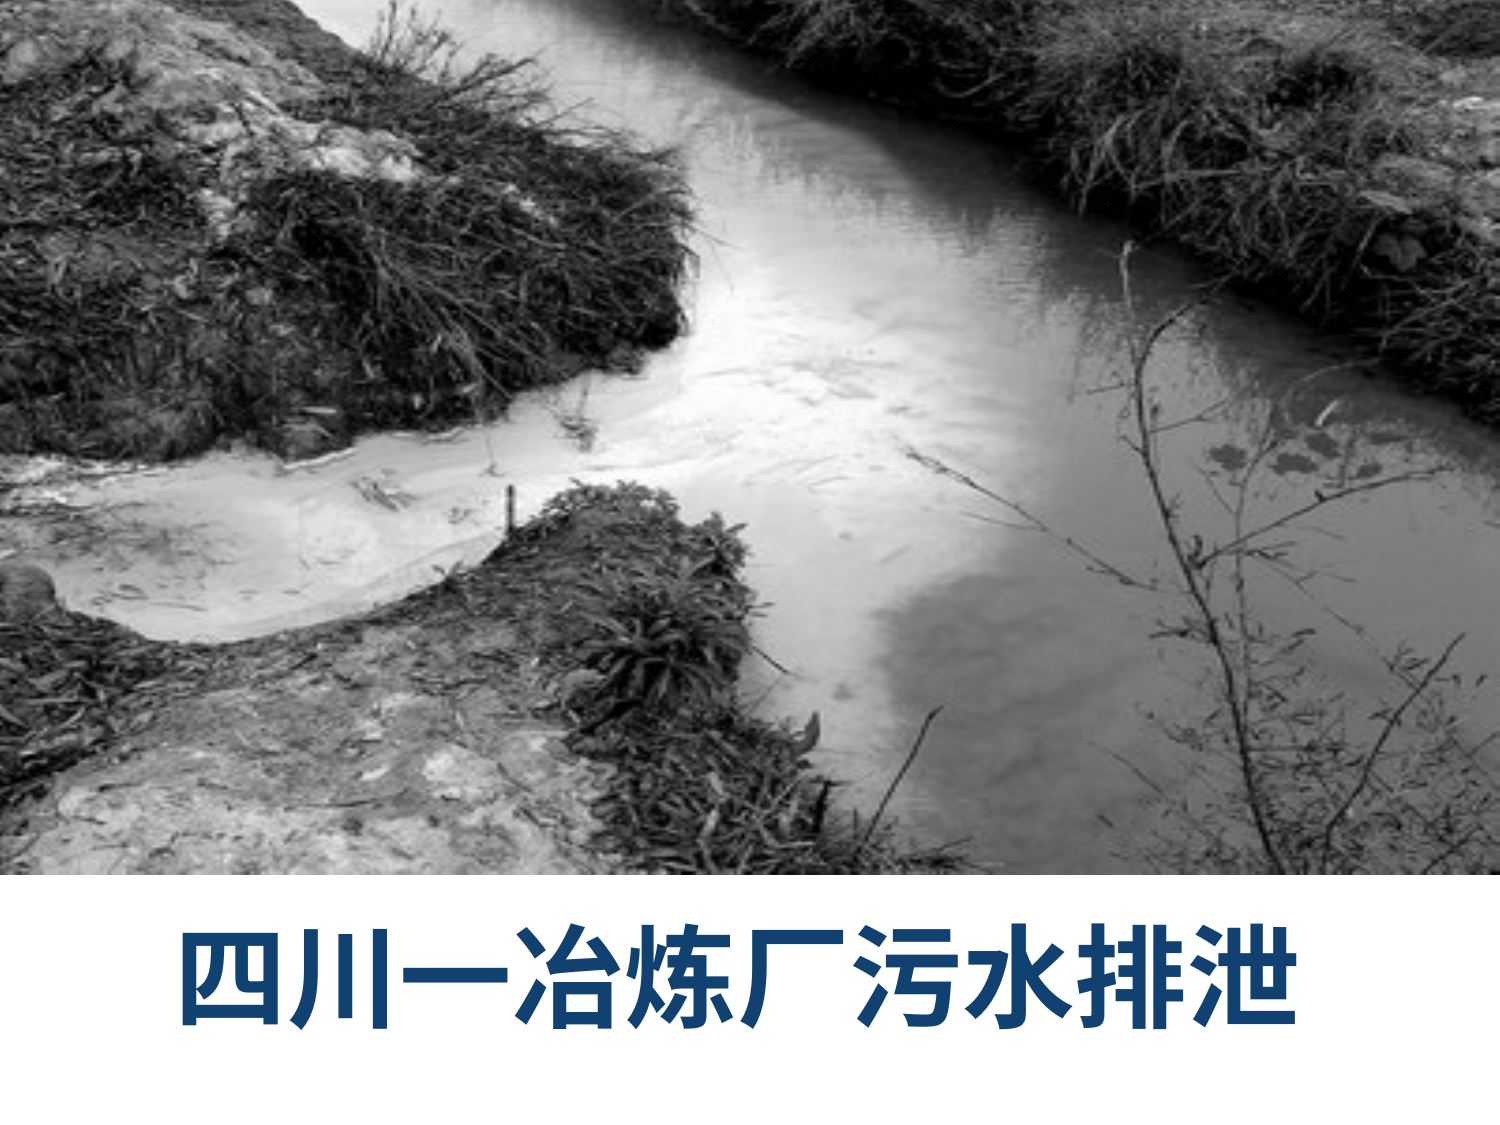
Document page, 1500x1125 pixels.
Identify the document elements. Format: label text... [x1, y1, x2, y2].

picture [0, 0, 1500, 875]
text_box 四川一冶炼厂污水排泄 [0, 899, 1500, 1050]
